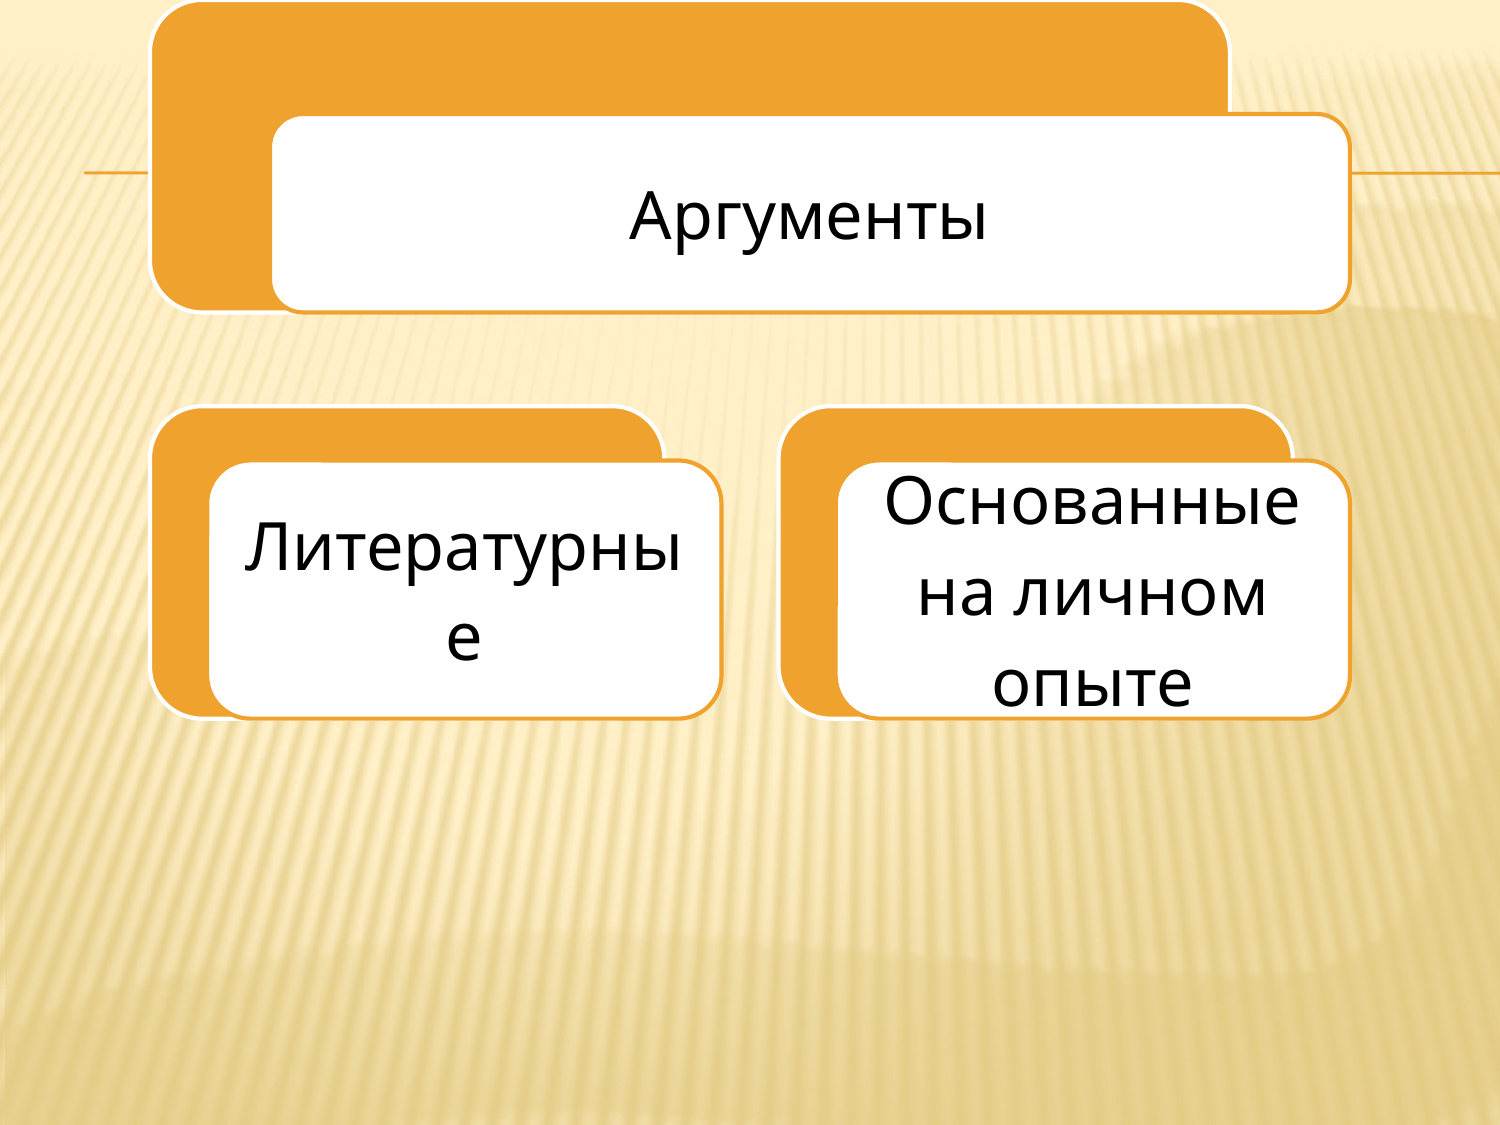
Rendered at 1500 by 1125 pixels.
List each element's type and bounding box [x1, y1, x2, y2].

text_box [0, 0, 1500, 1125]
